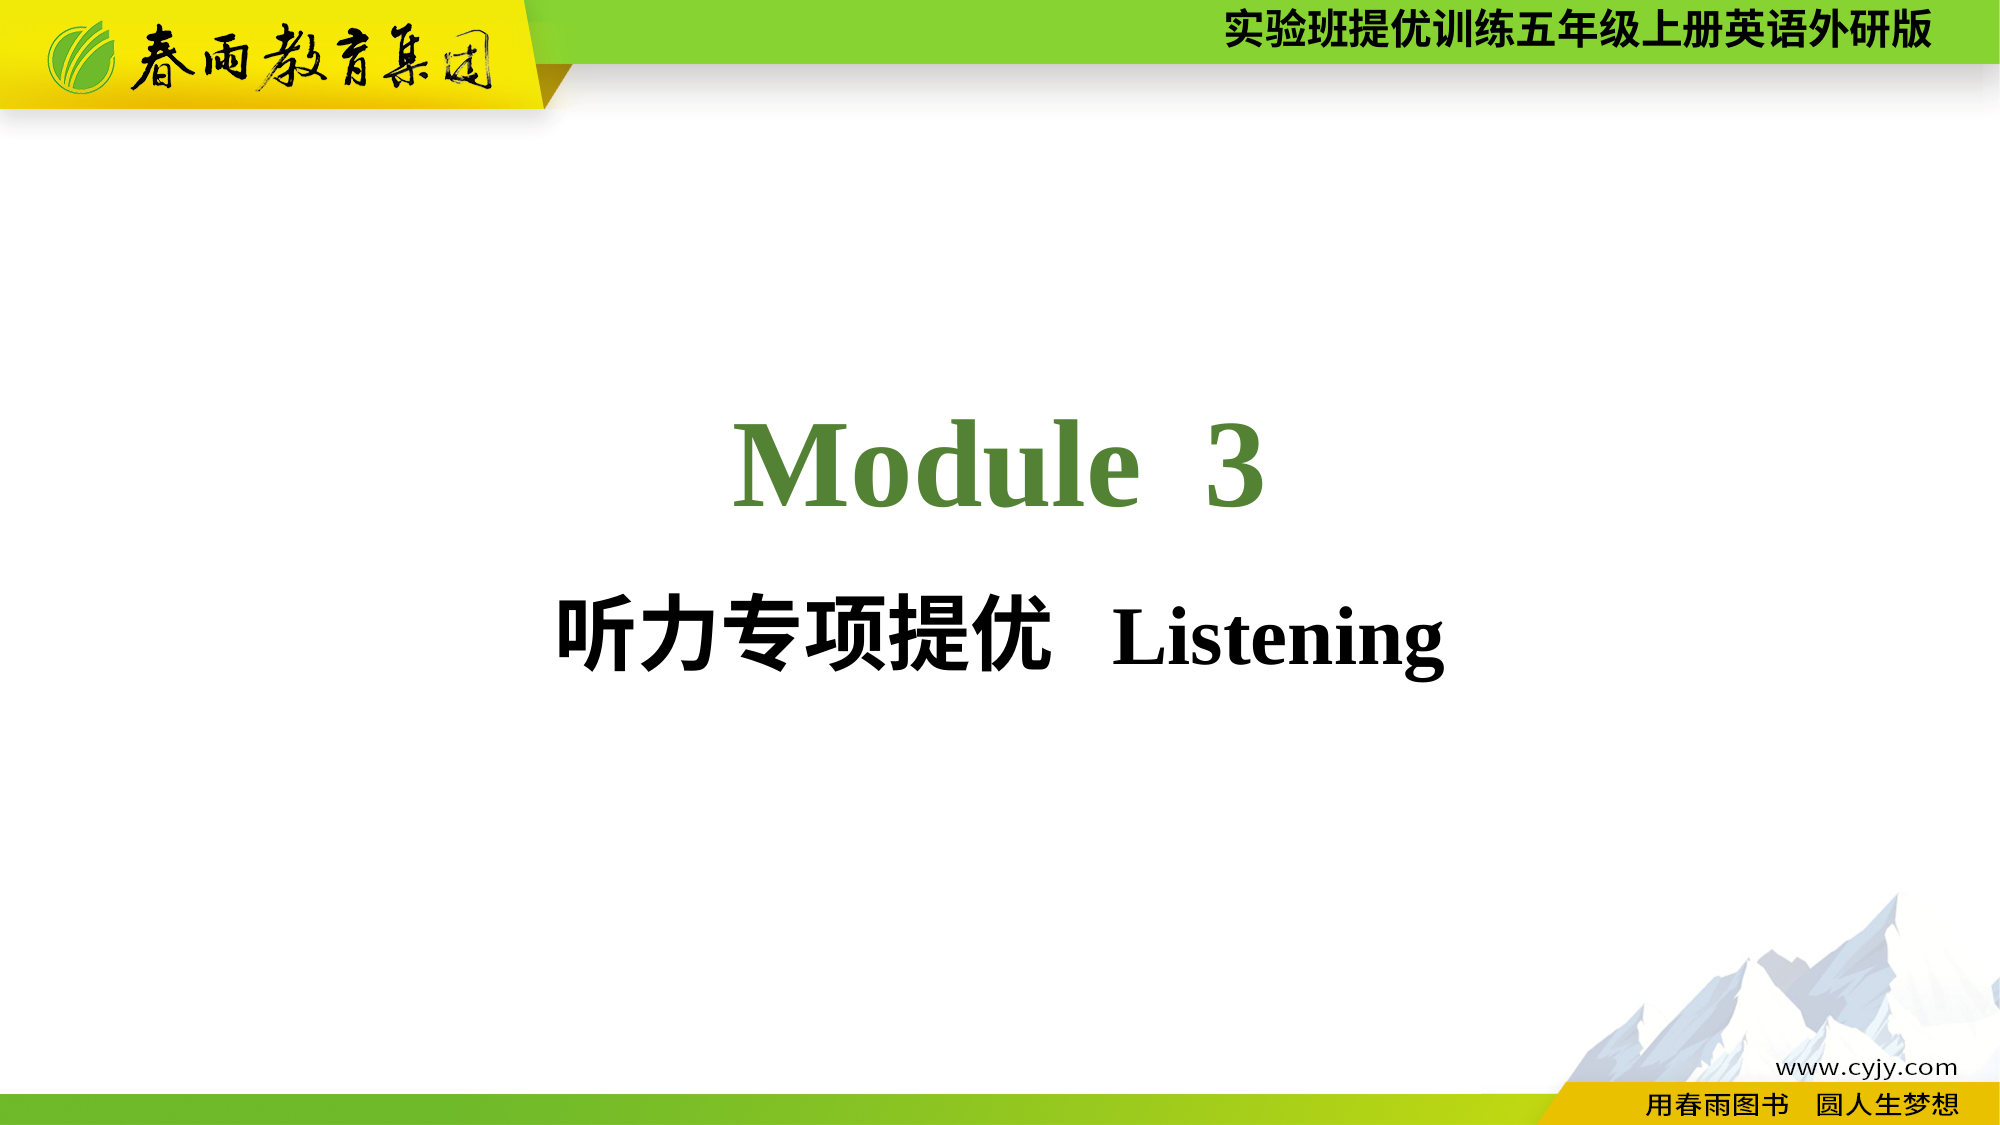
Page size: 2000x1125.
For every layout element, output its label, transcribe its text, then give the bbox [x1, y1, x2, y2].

picture [0, 689, 2000, 1125]
picture [0, 0, 2000, 298]
text_box Module 3 听力专项提优 Listening [0, 298, 2000, 689]
